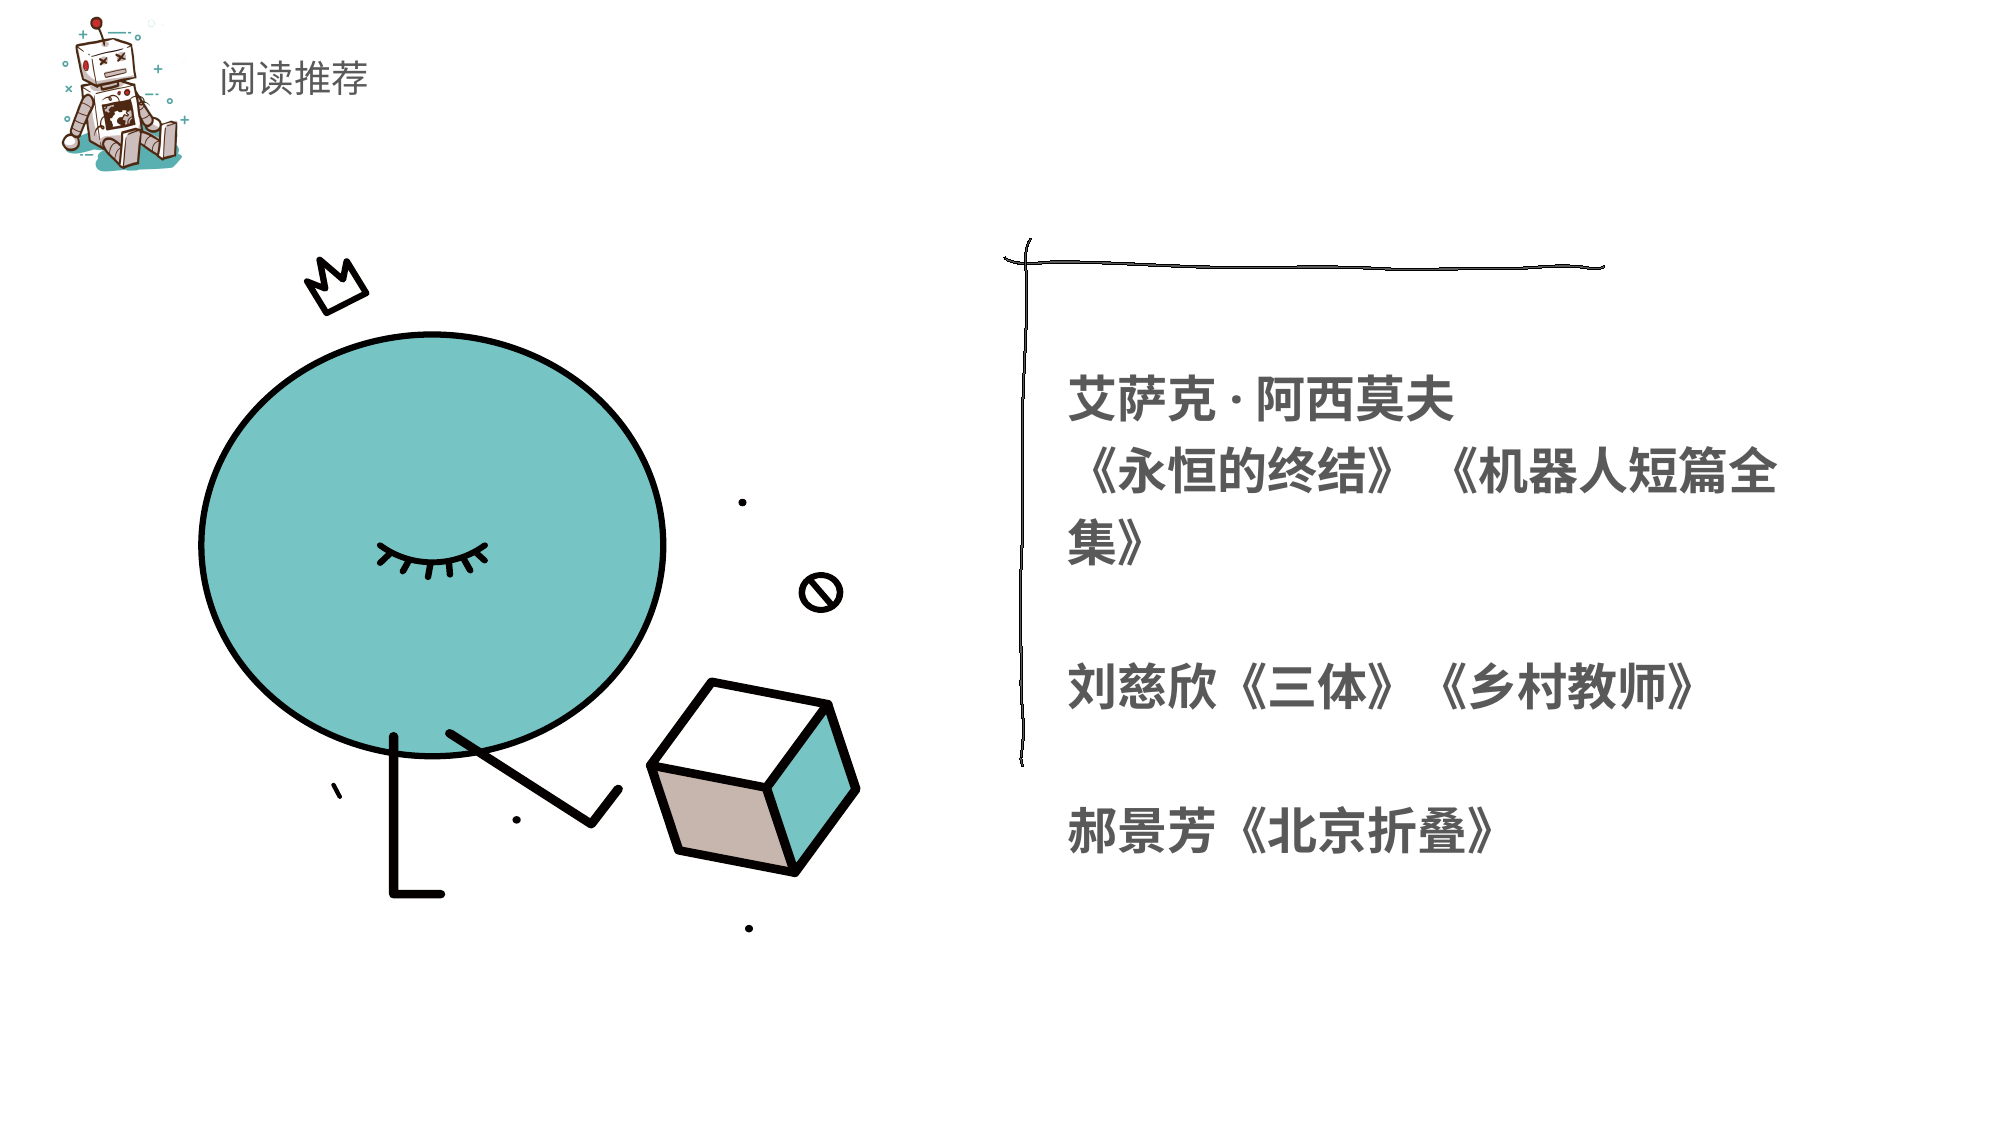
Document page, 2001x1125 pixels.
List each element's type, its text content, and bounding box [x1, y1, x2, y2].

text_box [32, 10, 620, 191]
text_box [174, 256, 861, 933]
text_box 艾萨克·阿西莫夫 《永恒的终结》 《机器人短篇全集》 刘慈欣《三体》《乡村教师》 郝景芳《北京折叠》 [1052, 347, 1894, 867]
text_box [1027, 260, 1605, 271]
text_box [1019, 238, 1032, 767]
text_box [1003, 256, 1024, 265]
